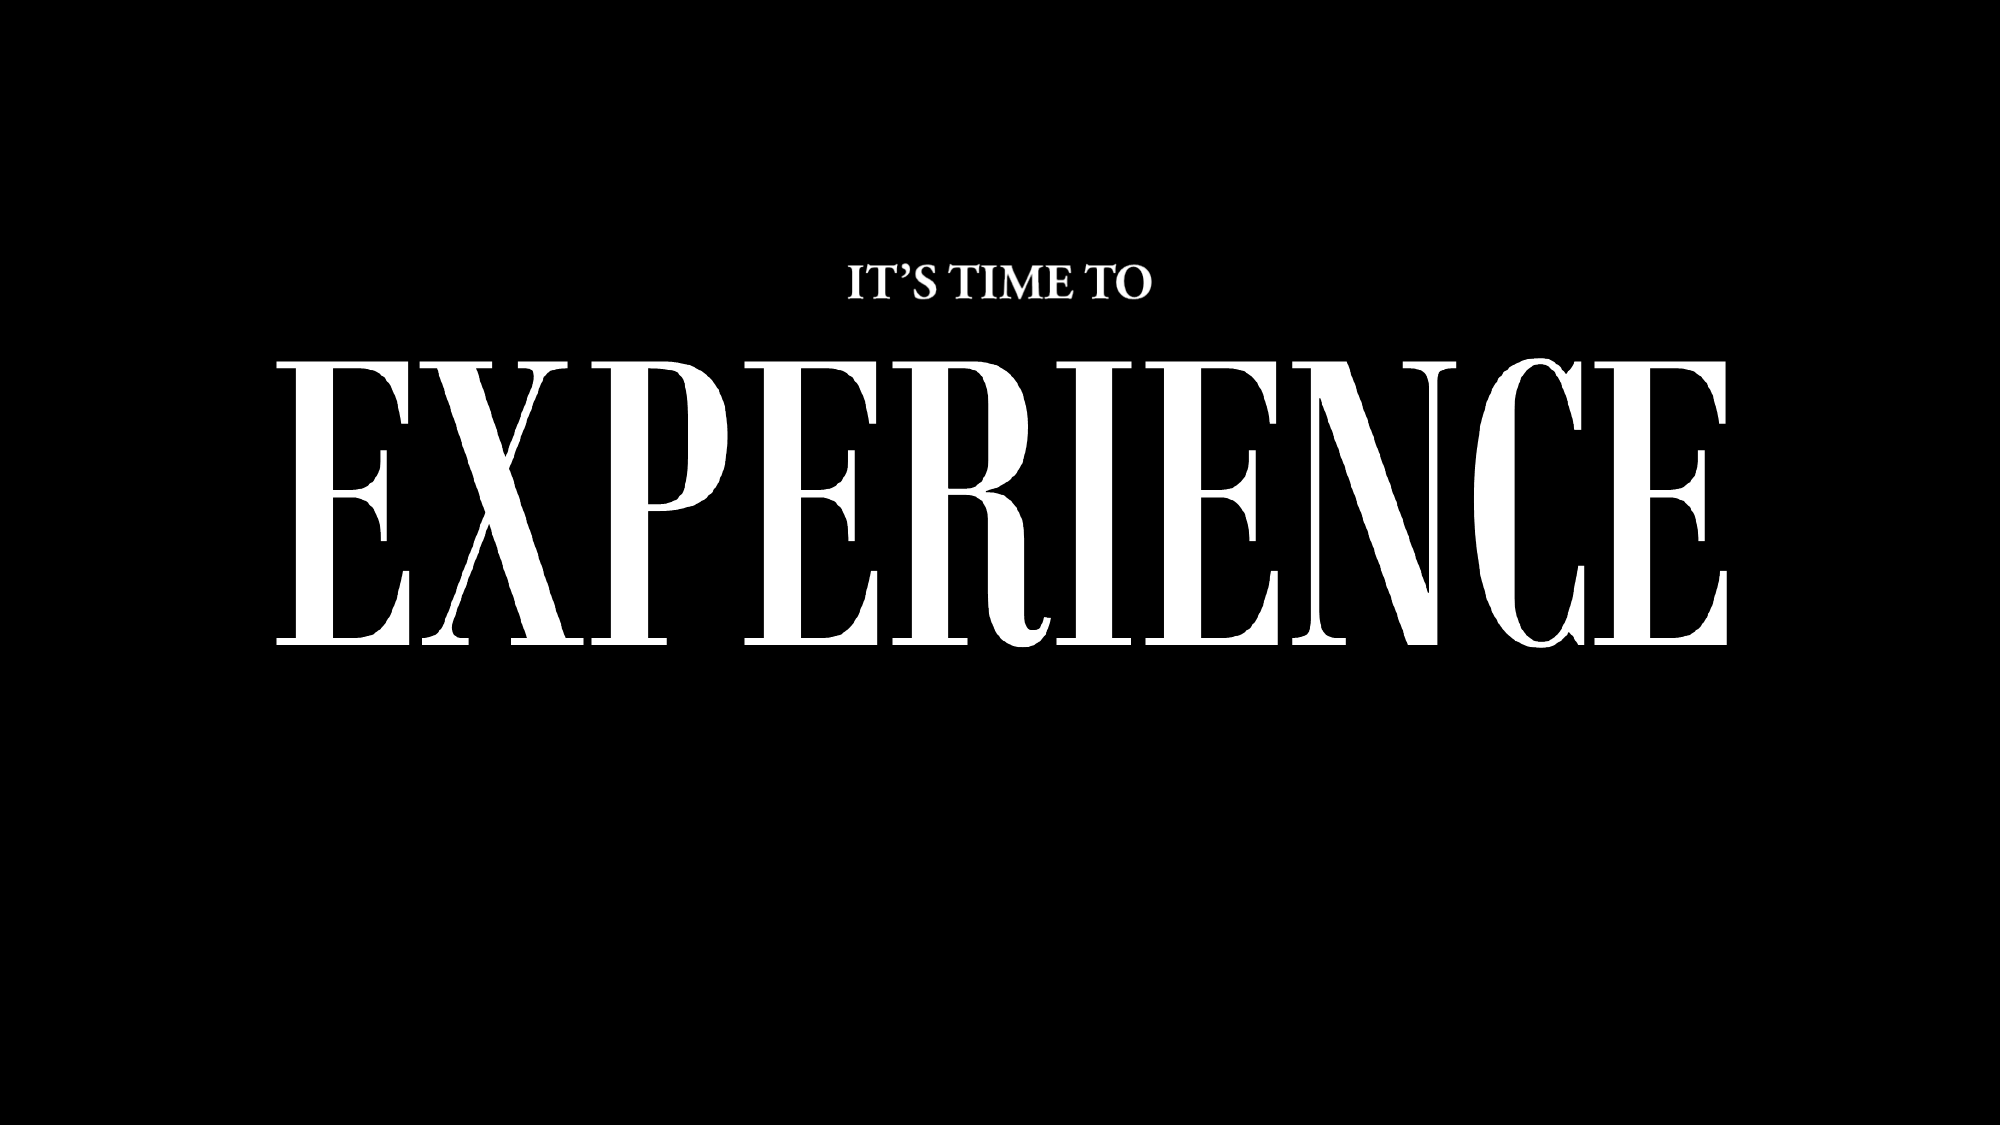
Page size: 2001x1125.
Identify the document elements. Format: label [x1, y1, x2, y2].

picture [0, 94, 2000, 1030]
